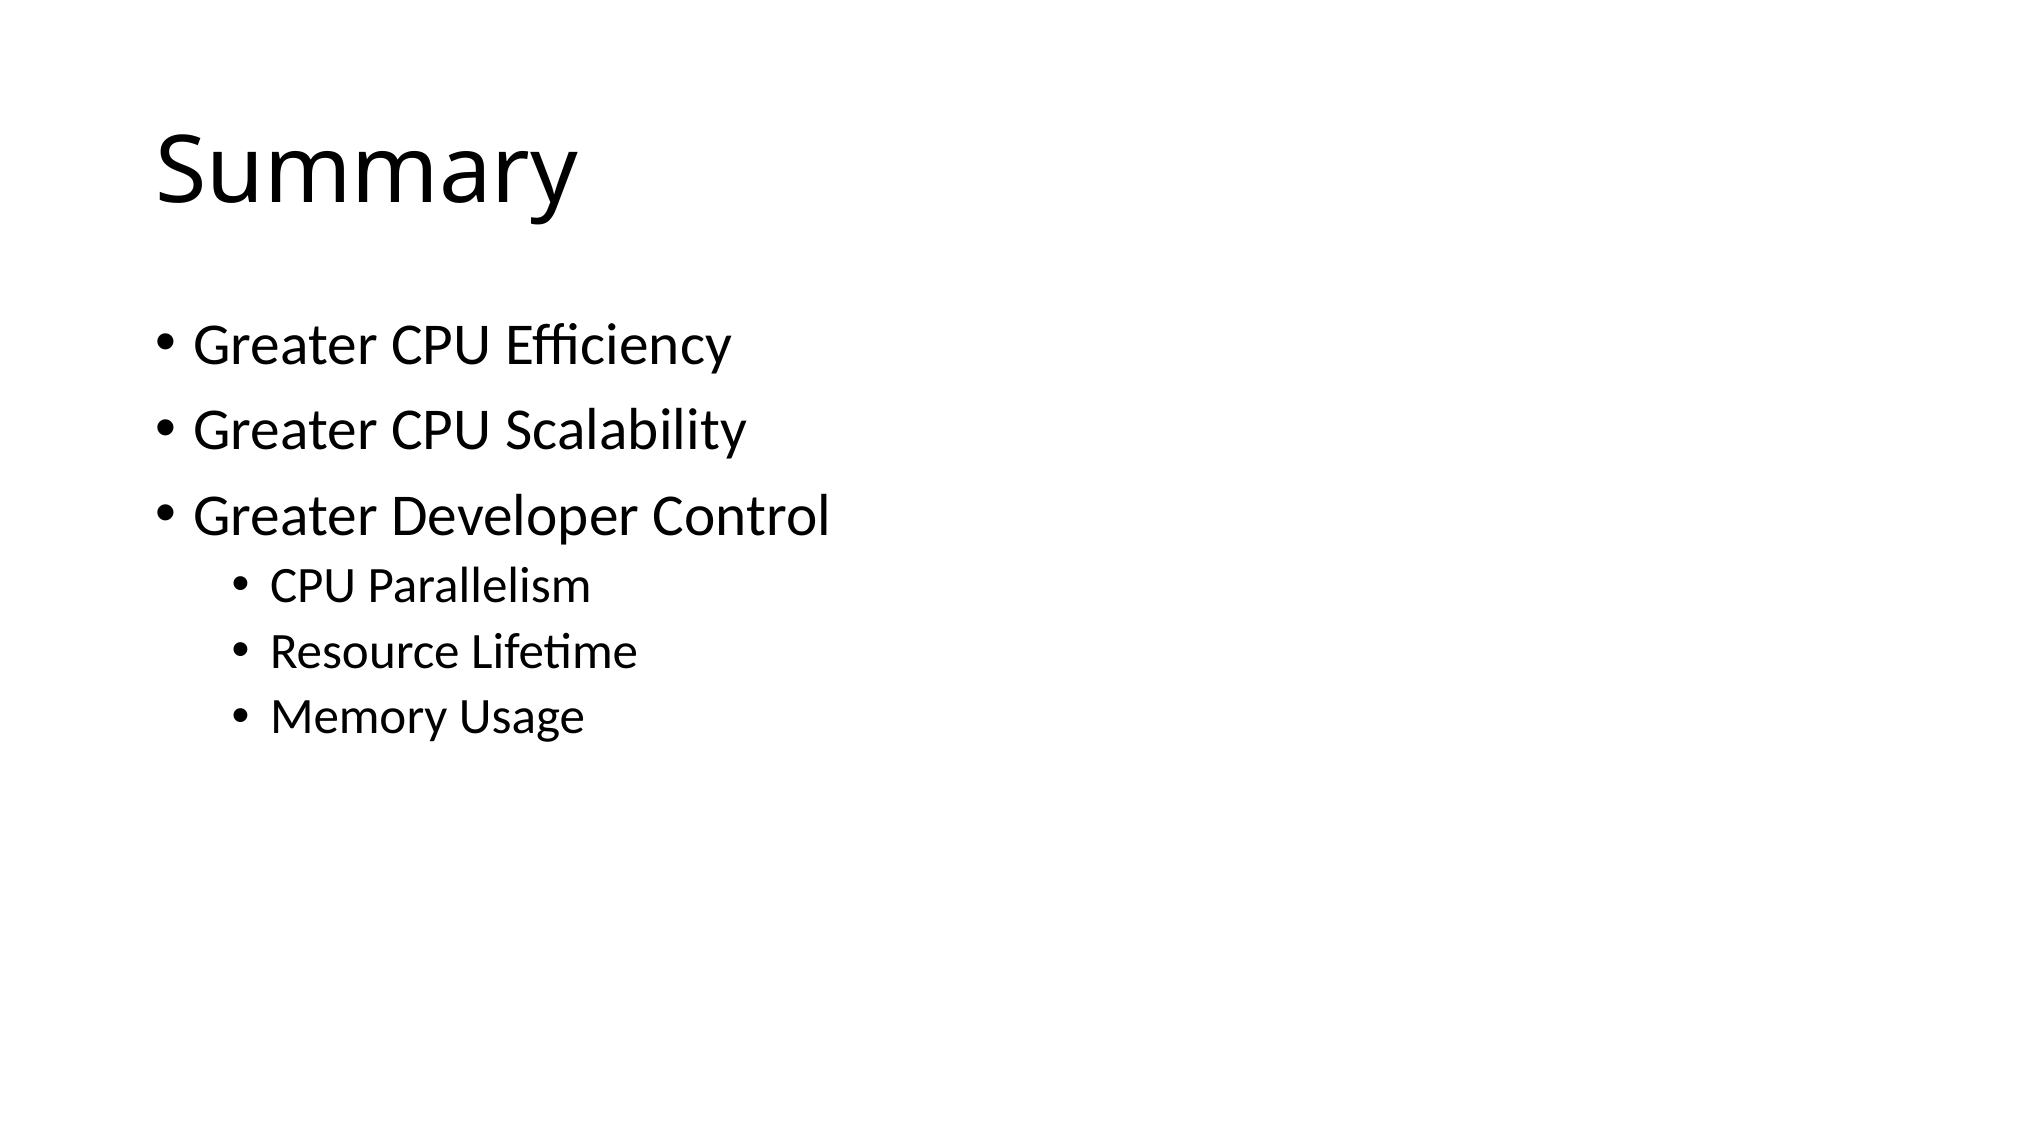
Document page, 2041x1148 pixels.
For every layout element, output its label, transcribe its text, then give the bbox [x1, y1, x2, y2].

list Greater CPU Efficiency Greater CPU Scalability Greater Developer Control CPU Parallelism Resource Lifetime Memory Usage [140, 305, 1900, 1034]
title Summary [140, 61, 1900, 283]
